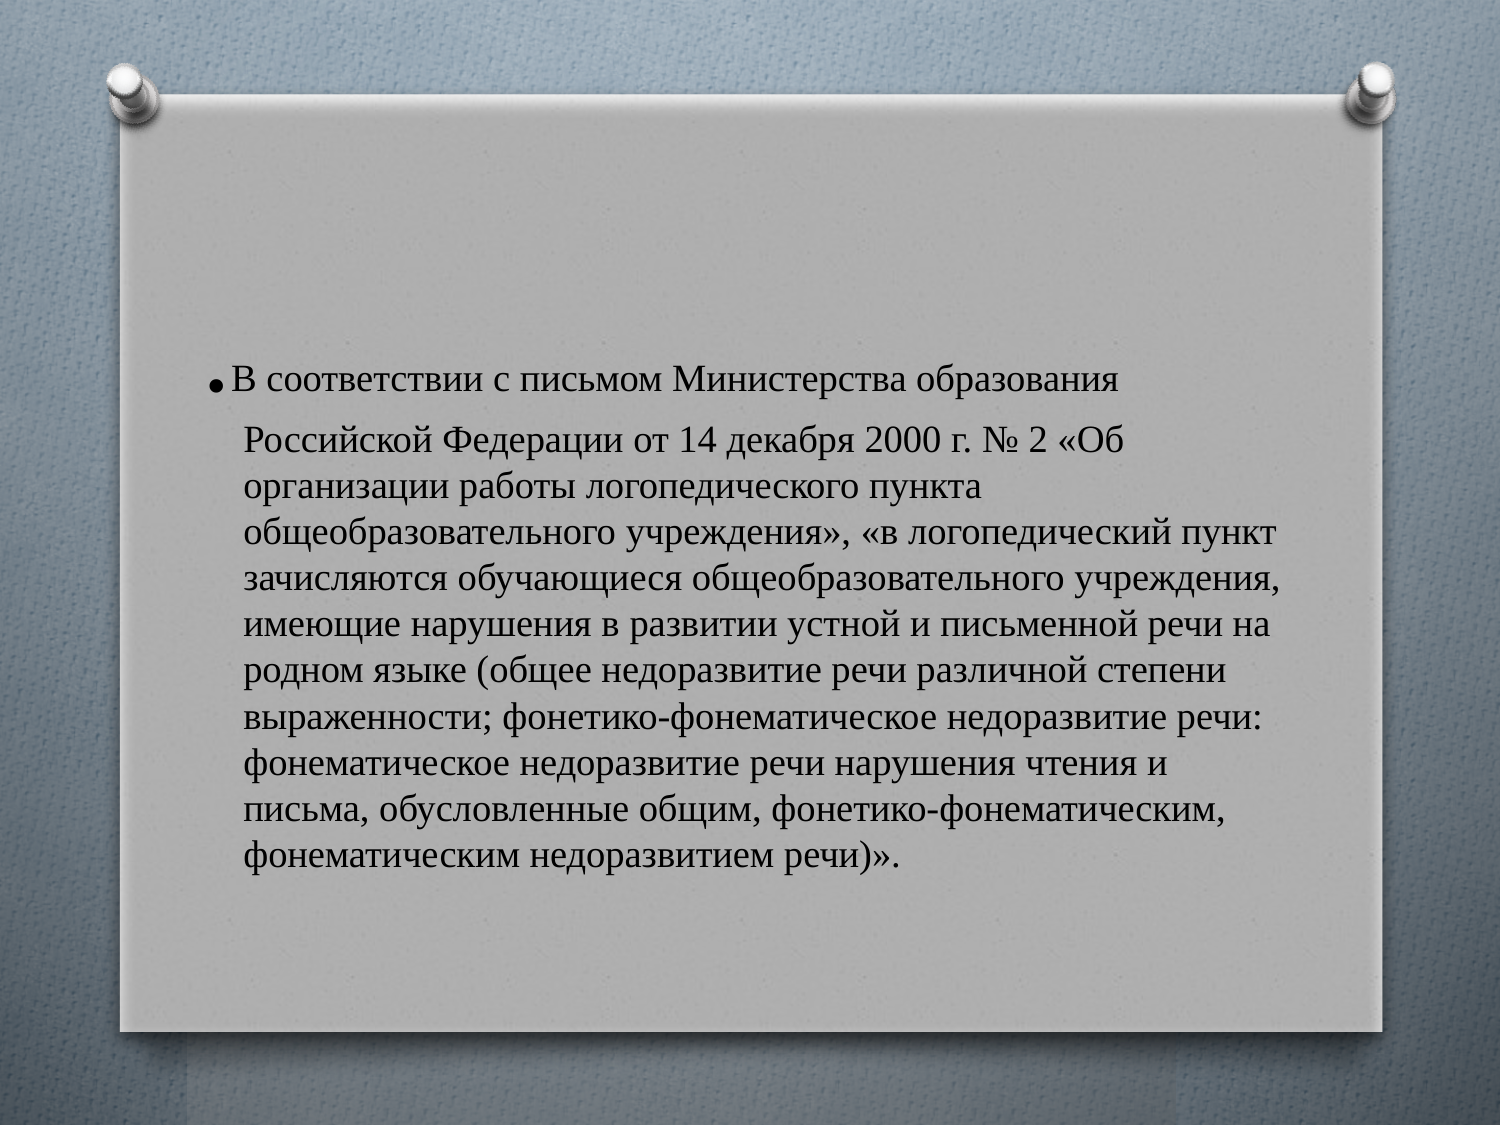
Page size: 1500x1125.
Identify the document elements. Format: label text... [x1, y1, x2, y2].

picture [75, 29, 198, 153]
list .В соответствии с письмом Министерства образования Российской Федерации от 14 декабря 2000 г. № 2 «Об организации работы логопедического пункта общеобразовательного учреждения», «в логопедический пункт зачисляются обучающиеся общеобразовательного учреждения, имеющие нарушения в развитии устной и письменной речи на родном языке (общее недоразвитие речи различной степени выраженности; фонетико-фонематическое недоразвитие речи: фонематическое недоразвитие речи нарушения чтения и письма, обусловленные общим, фонетико-фонематическим, фонематическим недоразвитием речи)». [187, 128, 1301, 973]
picture [1317, 35, 1439, 156]
